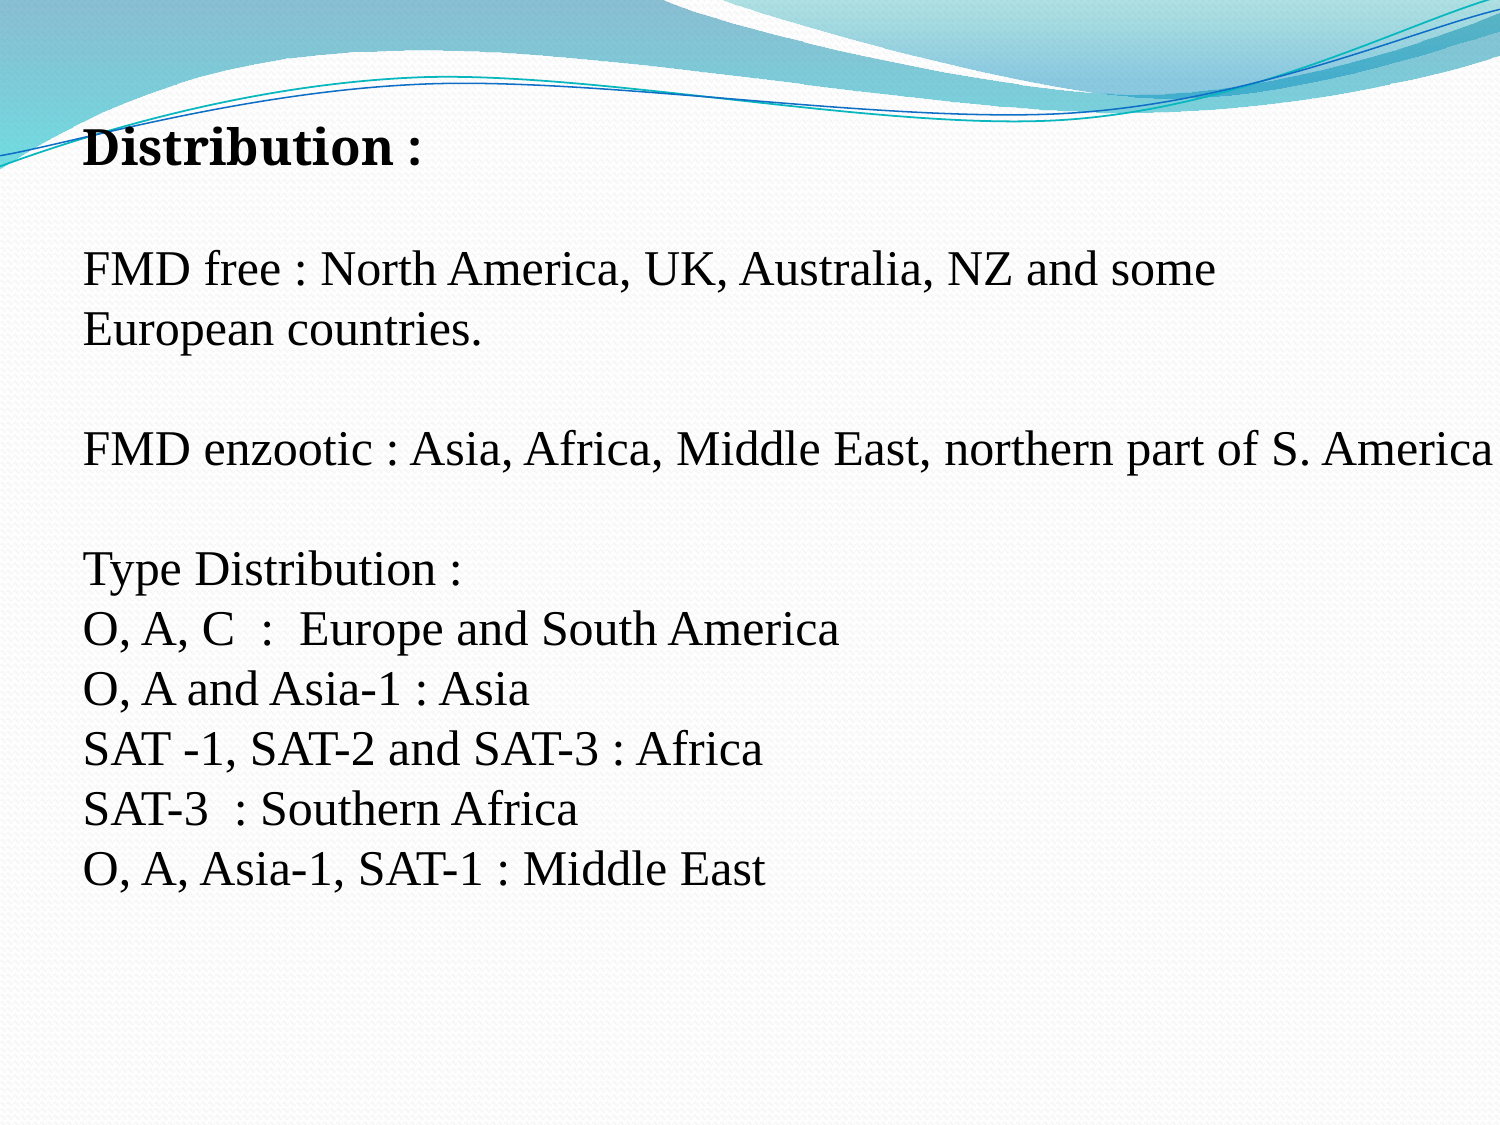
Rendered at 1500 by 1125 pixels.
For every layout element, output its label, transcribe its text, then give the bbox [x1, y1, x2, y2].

text_box Distribution : FMD free : North America, UK, Australia, NZ and some European countries. FMD enzootic : Asia, Africa, Middle East, northern part of S. America Type Distribution : O, A, C : Europe and South America O, A and Asia-1 : Asia SAT -1, SAT-2 and SAT-3 : Africa SAT-3 : Southern Africa O, A, Asia-1, SAT-1 : Middle East [67, 108, 1500, 1003]
